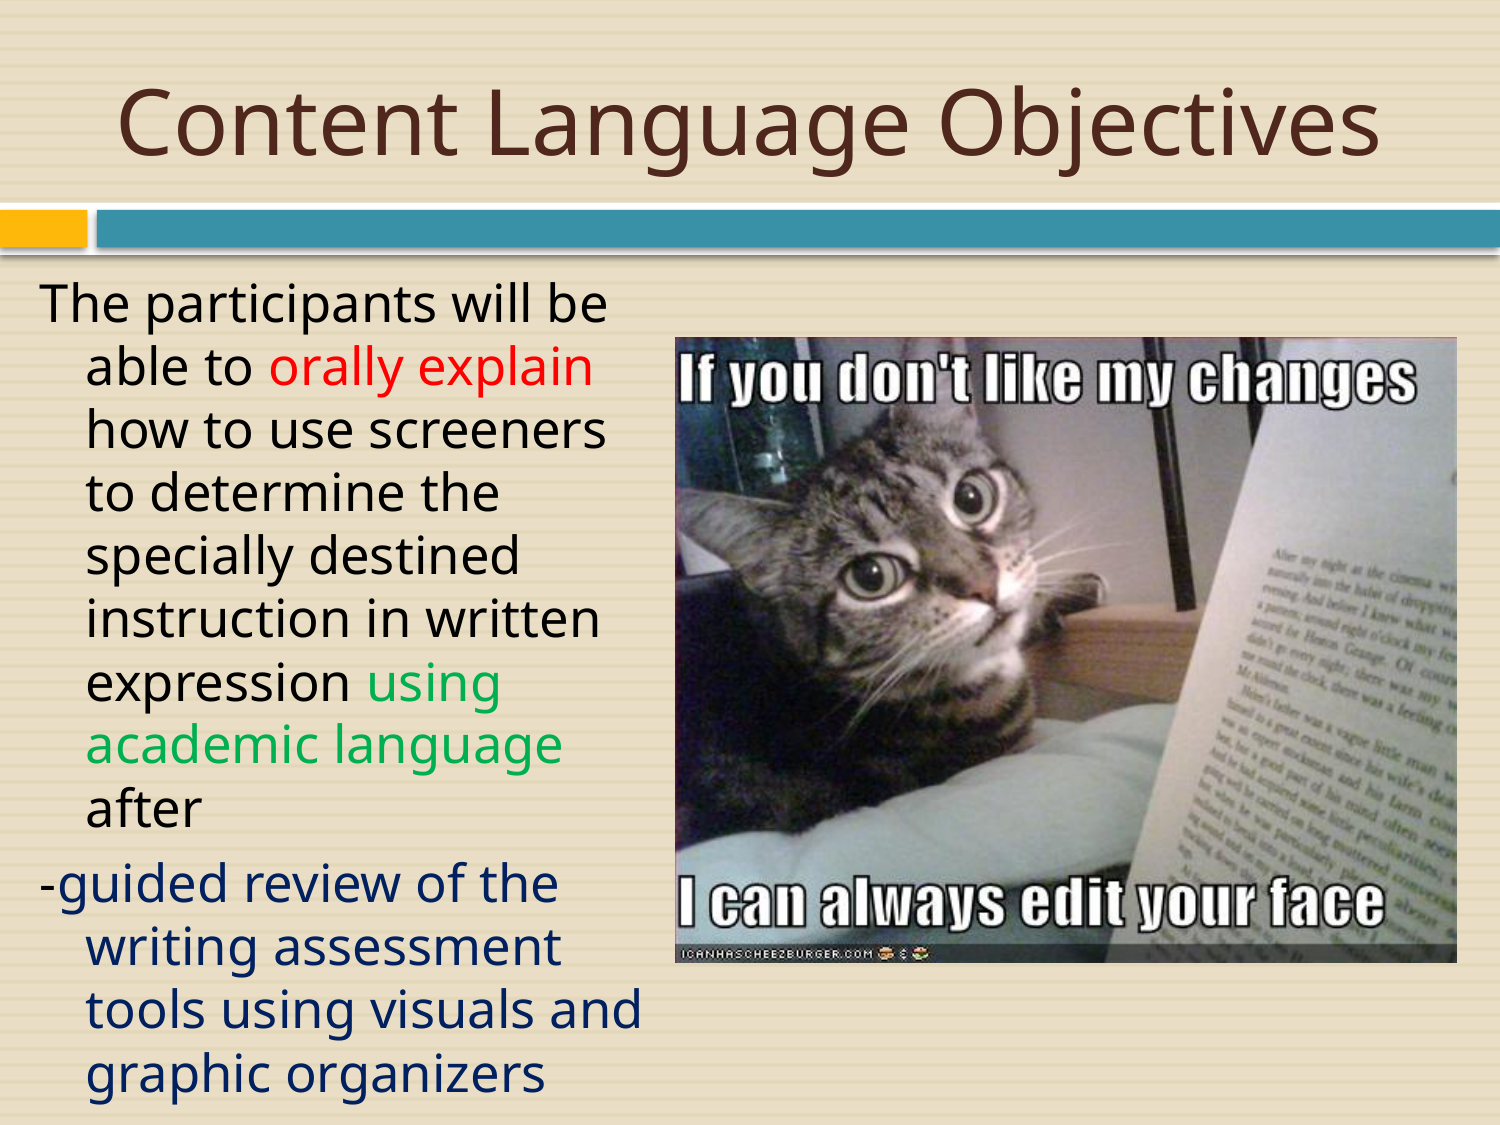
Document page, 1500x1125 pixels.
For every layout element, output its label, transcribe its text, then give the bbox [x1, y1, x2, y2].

title Content Language Objectives [100, 37, 1439, 201]
list The participants will be able to orally explain how to use screeners to determine the specially destined instruction in written expression using academic language after -guided review of the writing assessment tools using visuals and graphic organizers [24, 262, 676, 1125]
picture [674, 337, 1457, 963]
